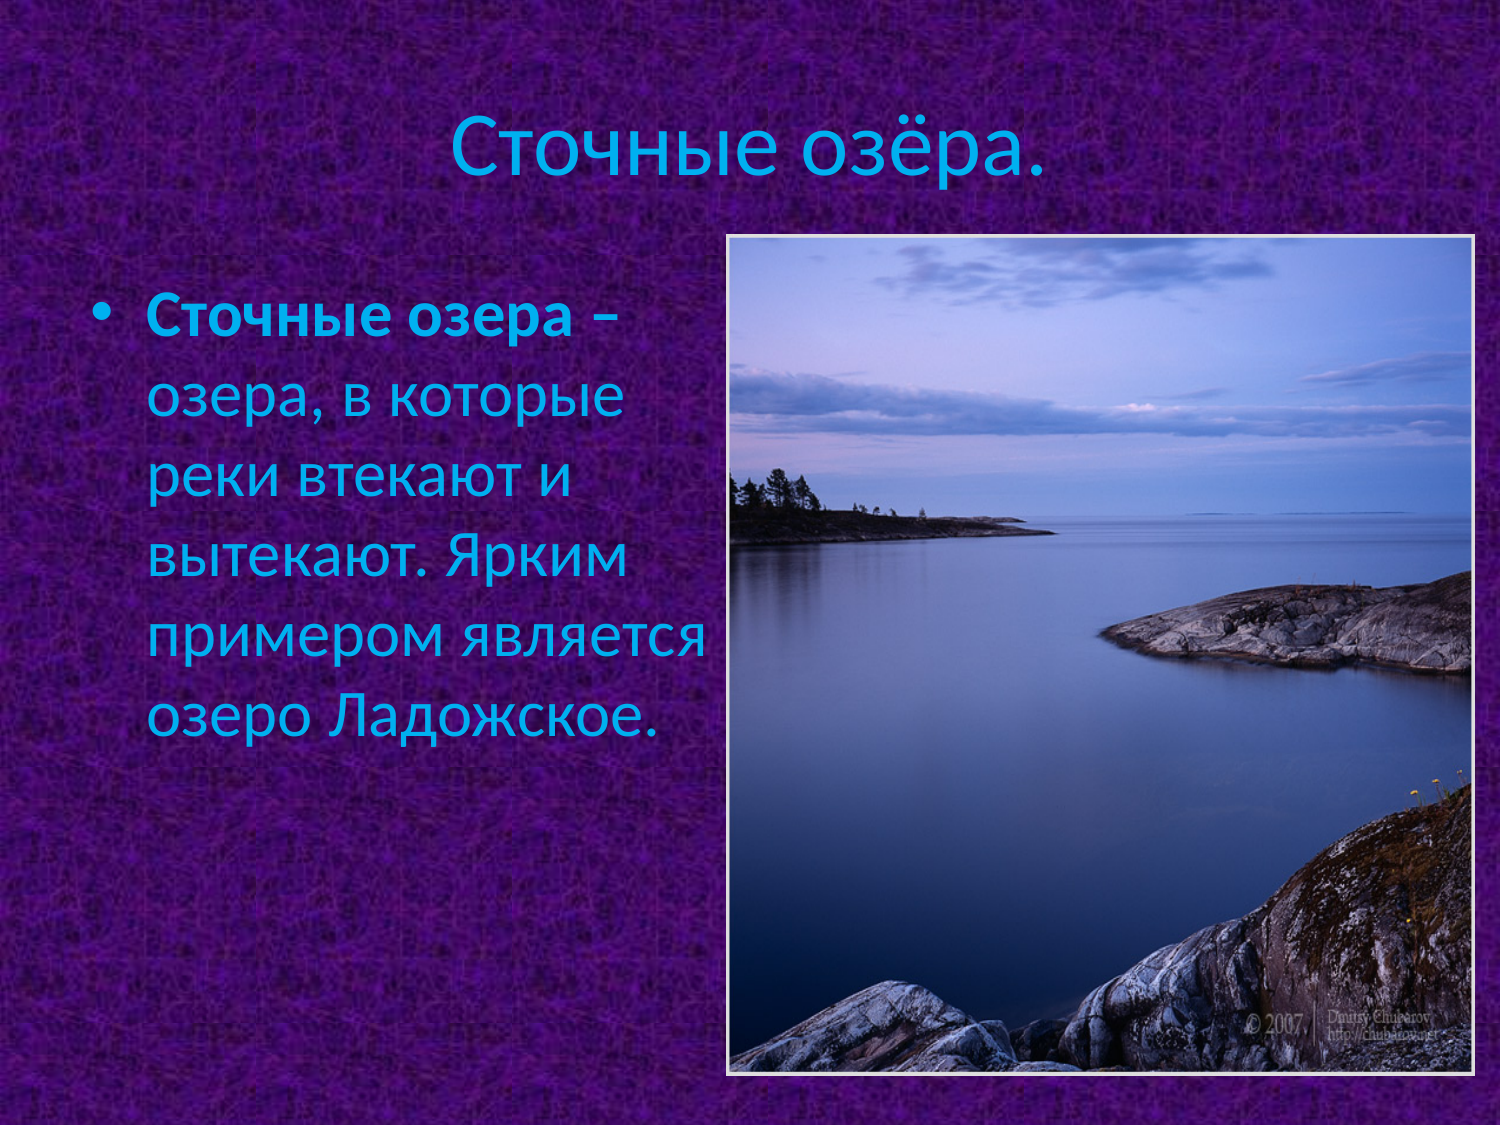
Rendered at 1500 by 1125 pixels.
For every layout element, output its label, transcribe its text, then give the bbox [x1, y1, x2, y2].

list Сточные озера – озера, в которые реки втекают и вытекают. Ярким примером является озеро Ладожское. [75, 262, 721, 1005]
picture [0, 0, 1500, 1125]
title Сточные озёра. [75, 45, 1425, 233]
